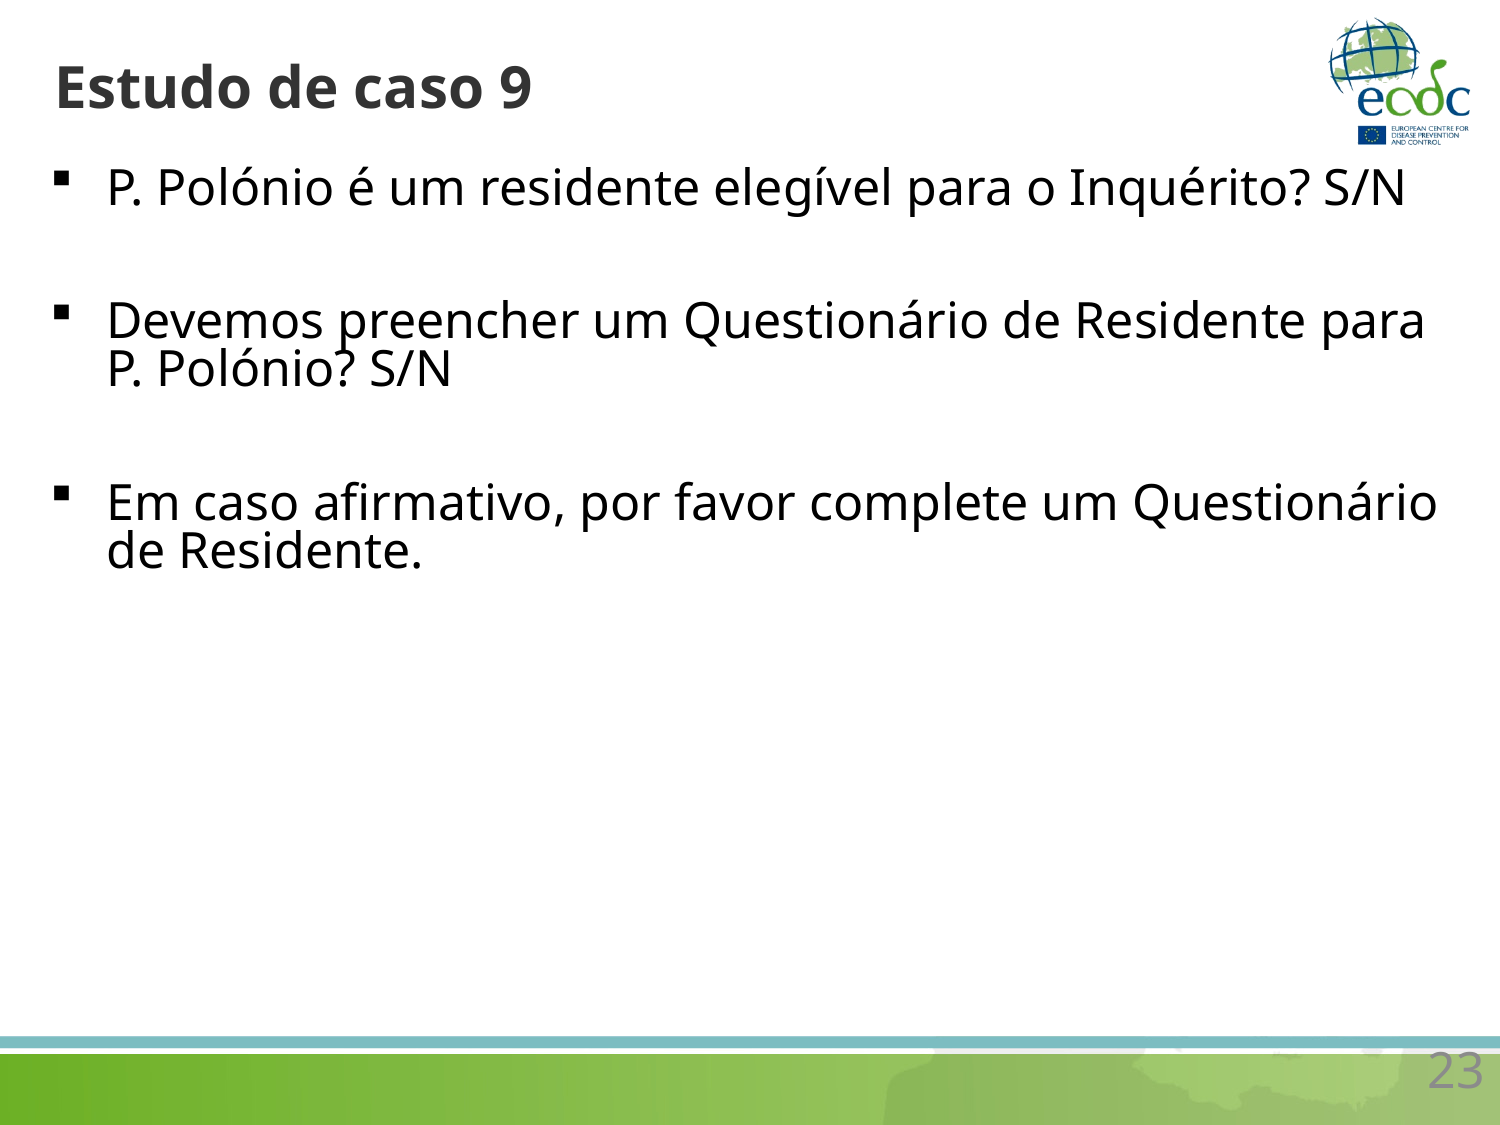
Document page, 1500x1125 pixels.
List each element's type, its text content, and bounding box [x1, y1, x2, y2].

title Estudo de caso 9 [54, 58, 1405, 152]
picture [0, 1036, 1500, 1125]
picture [1328, 17, 1473, 148]
slide_number 23 [1149, 1042, 1500, 1103]
list P. Polónio é um residente elegível para o Inquérito? S/N Devemos preencher um Questionário de Residente para P. Polónio? S/N Em caso afirmativo, por favor complete um Questionário de Residente. [49, 166, 1450, 1015]
